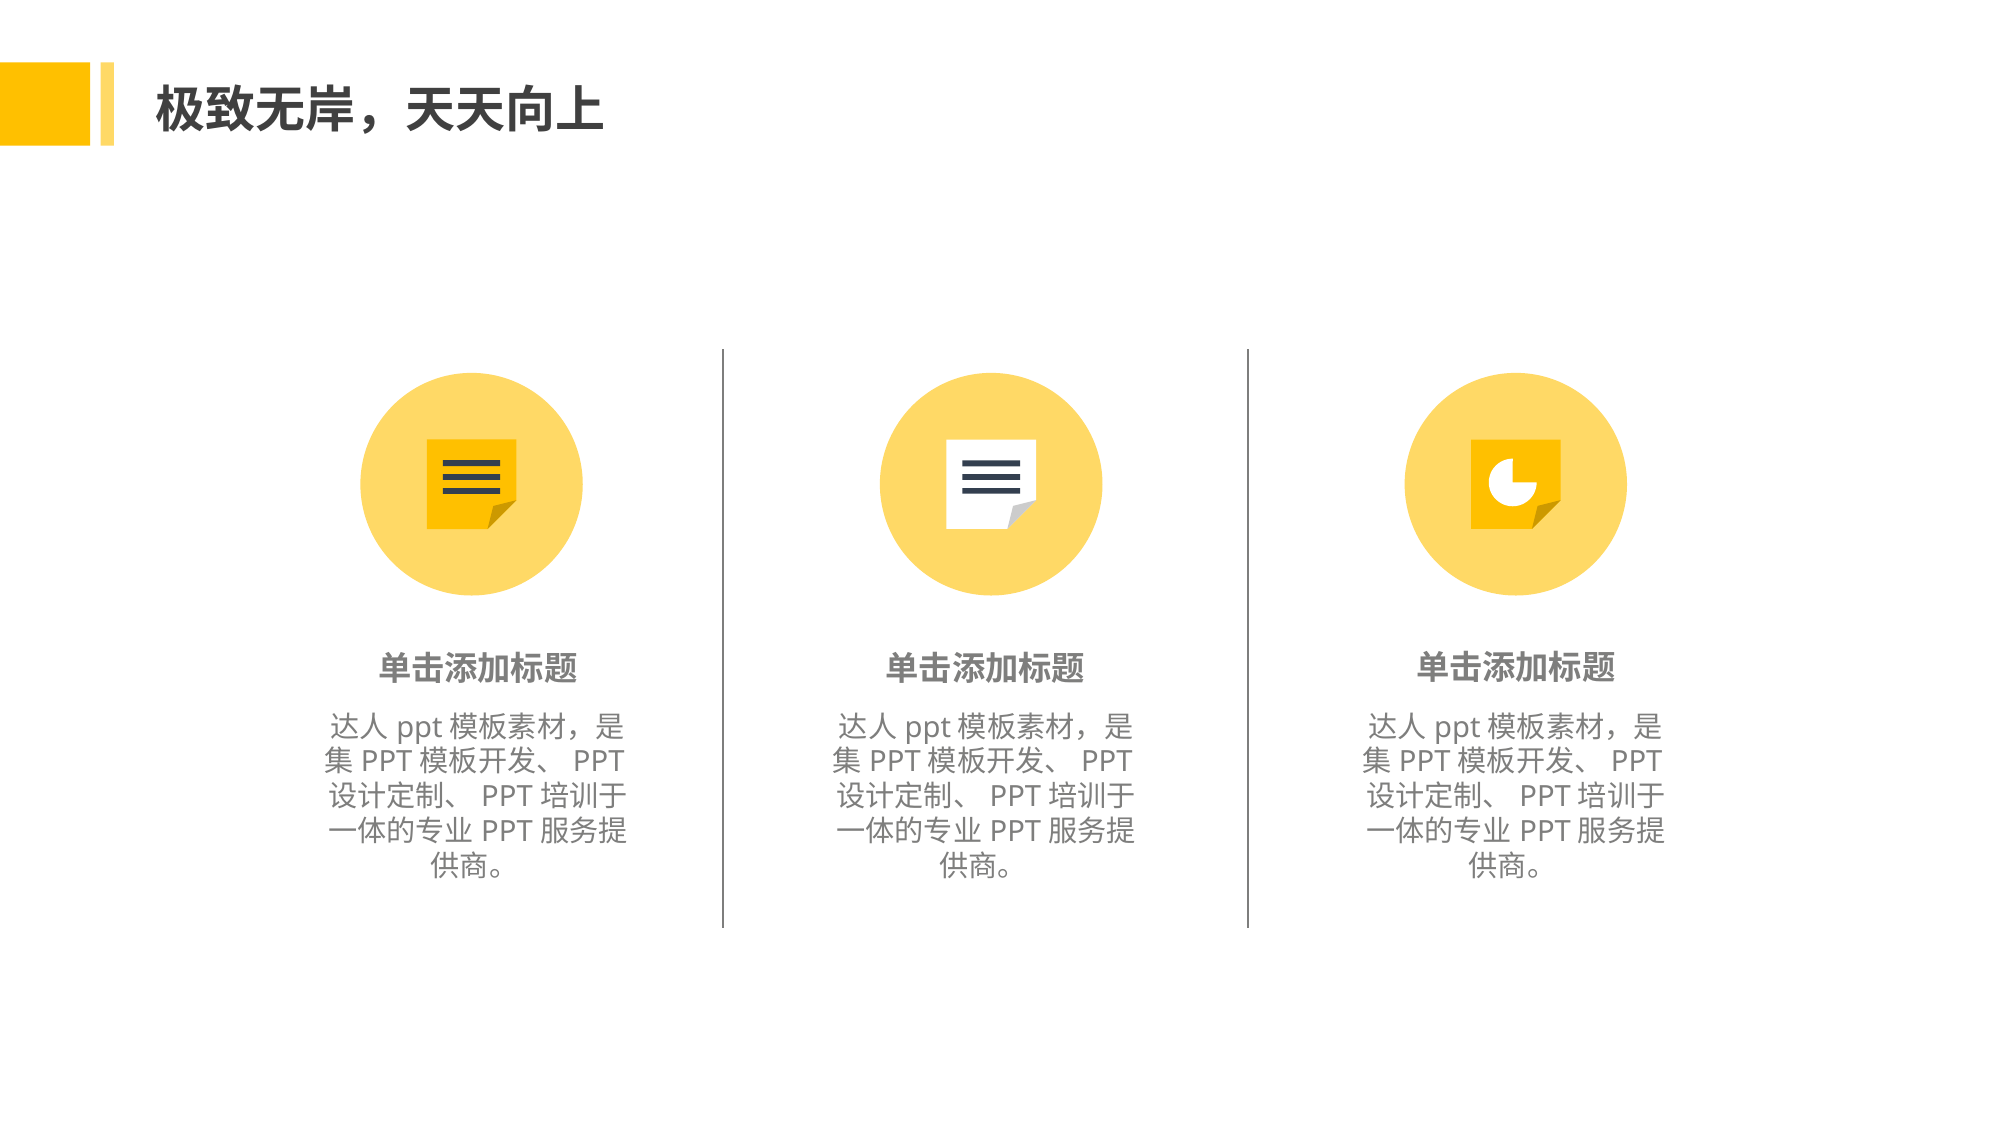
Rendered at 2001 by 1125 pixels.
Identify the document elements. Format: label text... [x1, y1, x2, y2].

text_box 达人ppt模板素材，是集PPT模板开发、PPT设计定制、PPT培训于一体的专业PPT服务提供商。 [818, 700, 1155, 890]
text_box 单击添加标题 [1398, 638, 1634, 694]
text_box 达人ppt模板素材，是集PPT模板开发、PPT设计定制、PPT培训于一体的专业PPT服务提供商。 [309, 700, 646, 890]
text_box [1404, 372, 1628, 596]
text_box 极致无岸，天天向上 [140, 69, 633, 145]
text_box 达人ppt模板素材，是集PPT模板开发、PPT设计定制、PPT培训于一体的专业PPT服务提供商。 [1347, 700, 1684, 890]
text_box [0, 62, 115, 146]
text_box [360, 372, 583, 596]
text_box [879, 372, 1103, 596]
text_box 单击添加标题 [868, 639, 1103, 694]
text_box 单击添加标题 [360, 639, 596, 694]
